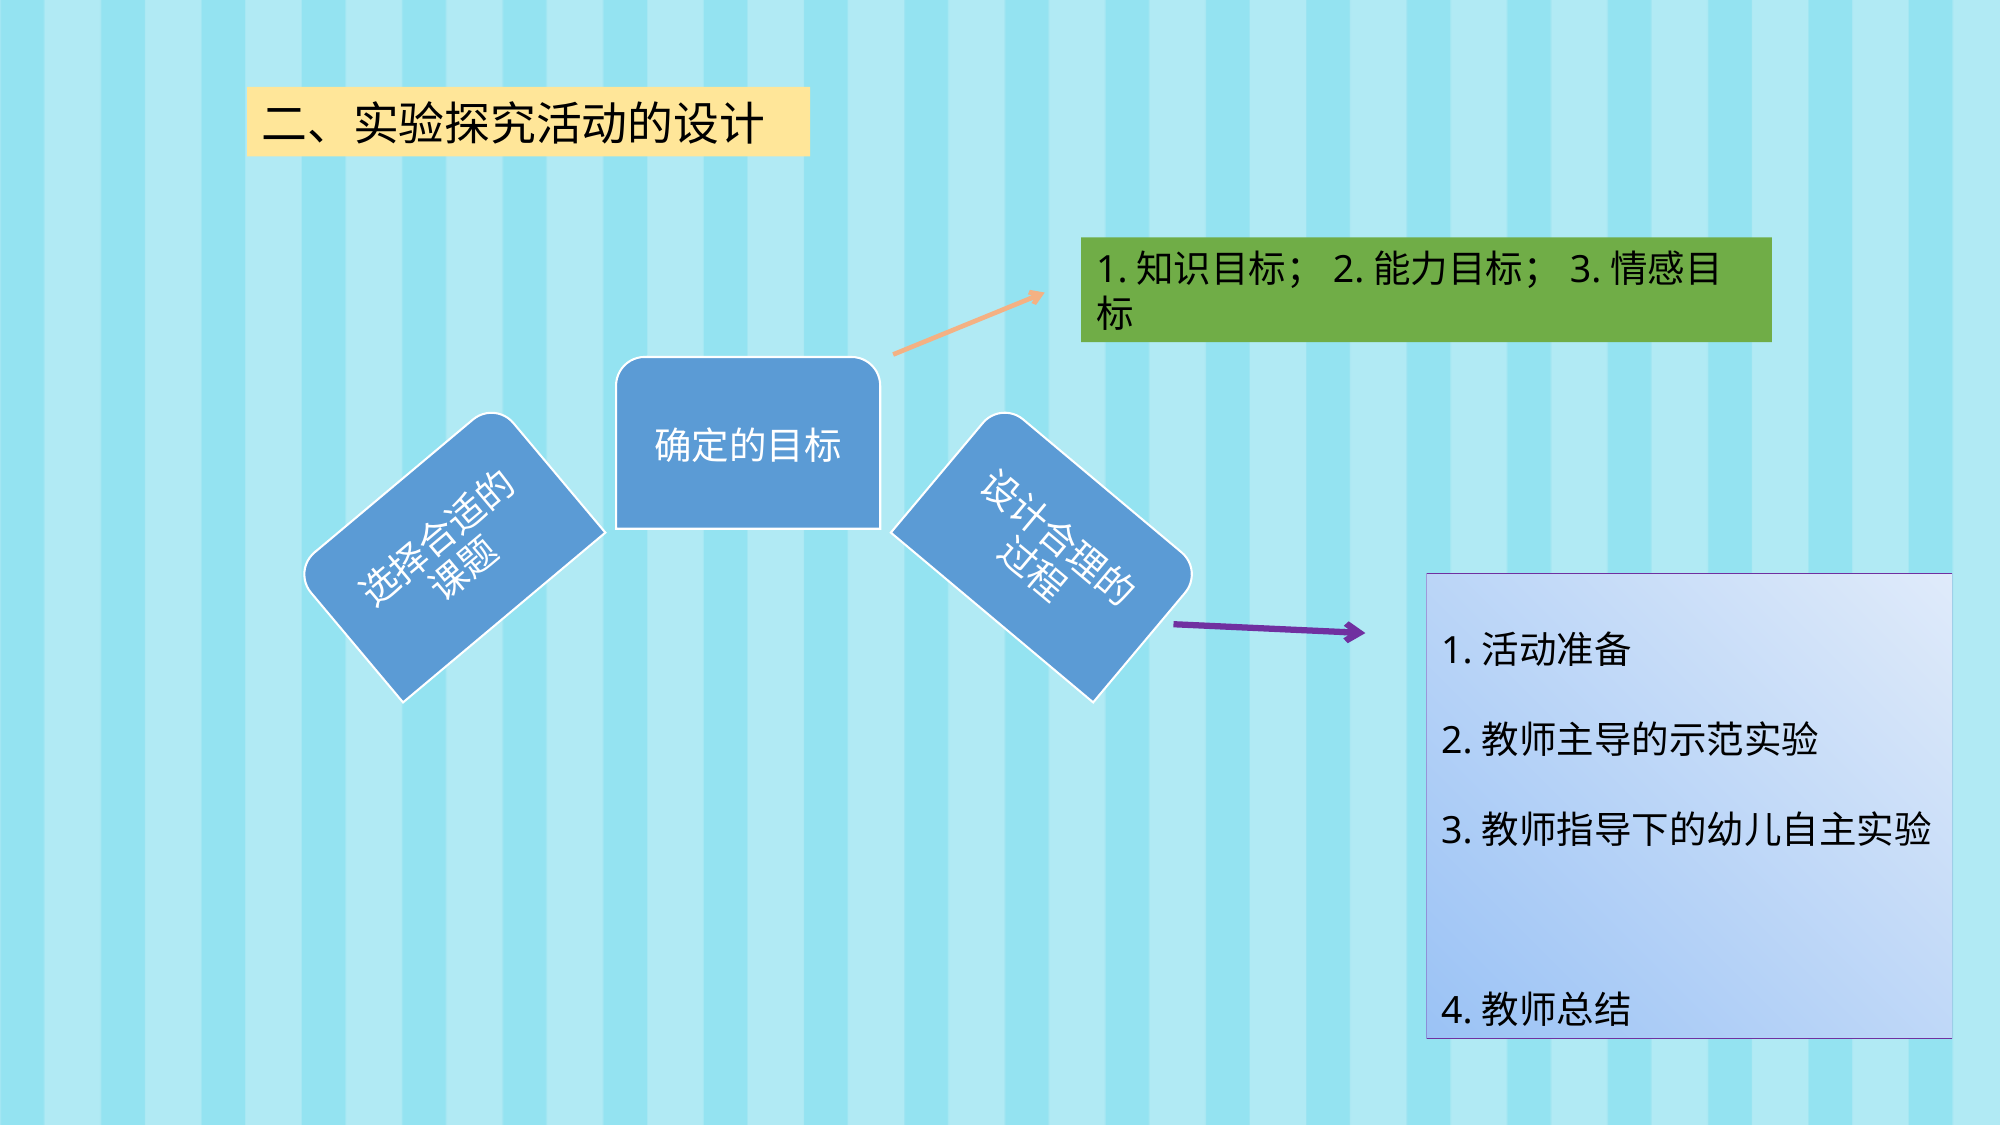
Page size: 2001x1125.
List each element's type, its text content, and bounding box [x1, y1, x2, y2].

text_box 1.活动准备 2.教师主导的示范实验 3.教师指导下的幼儿自主实验 4.教师总结 [1426, 573, 1953, 1039]
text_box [1173, 624, 1366, 634]
text_box 1.知识目标；2.能力目标；3.情感目标 [1180, 237, 1772, 343]
picture [0, 0, 2000, 1125]
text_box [316, 209, 1180, 785]
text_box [893, 292, 1045, 355]
text_box 二、实验探究活动的设计 [247, 86, 811, 157]
